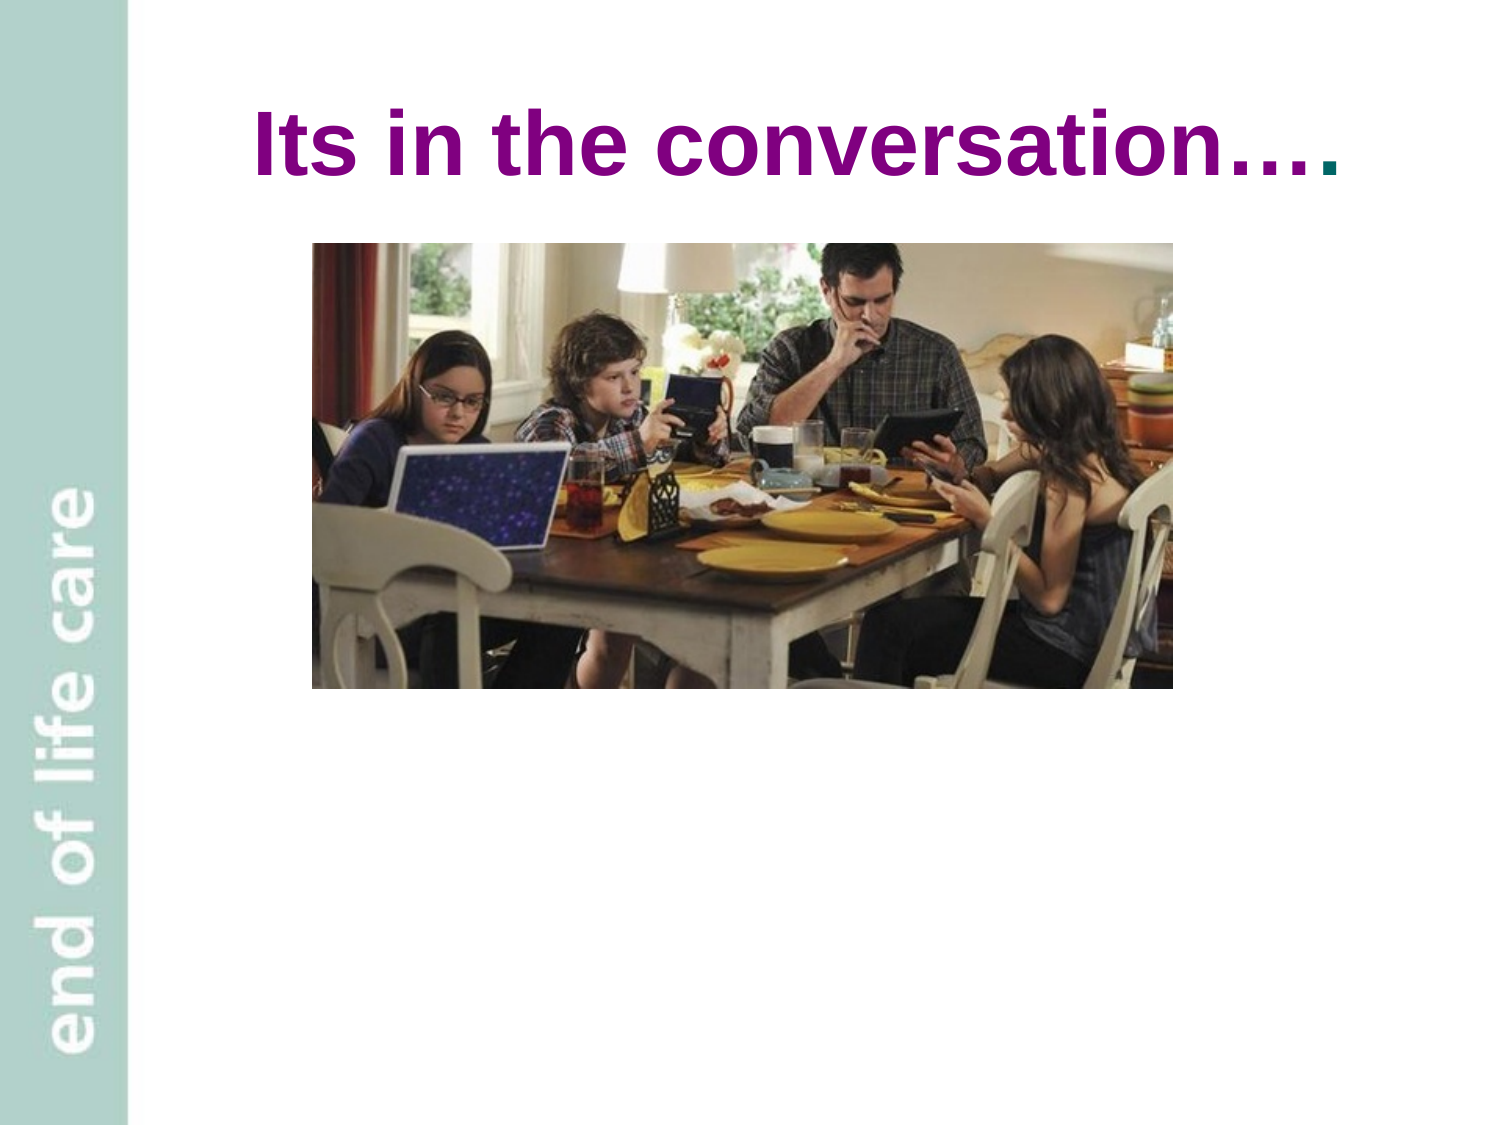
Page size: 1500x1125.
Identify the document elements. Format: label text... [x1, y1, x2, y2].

title Its in the conversation…. [171, 45, 1425, 233]
picture [0, 0, 1500, 1125]
list [171, 255, 1426, 998]
